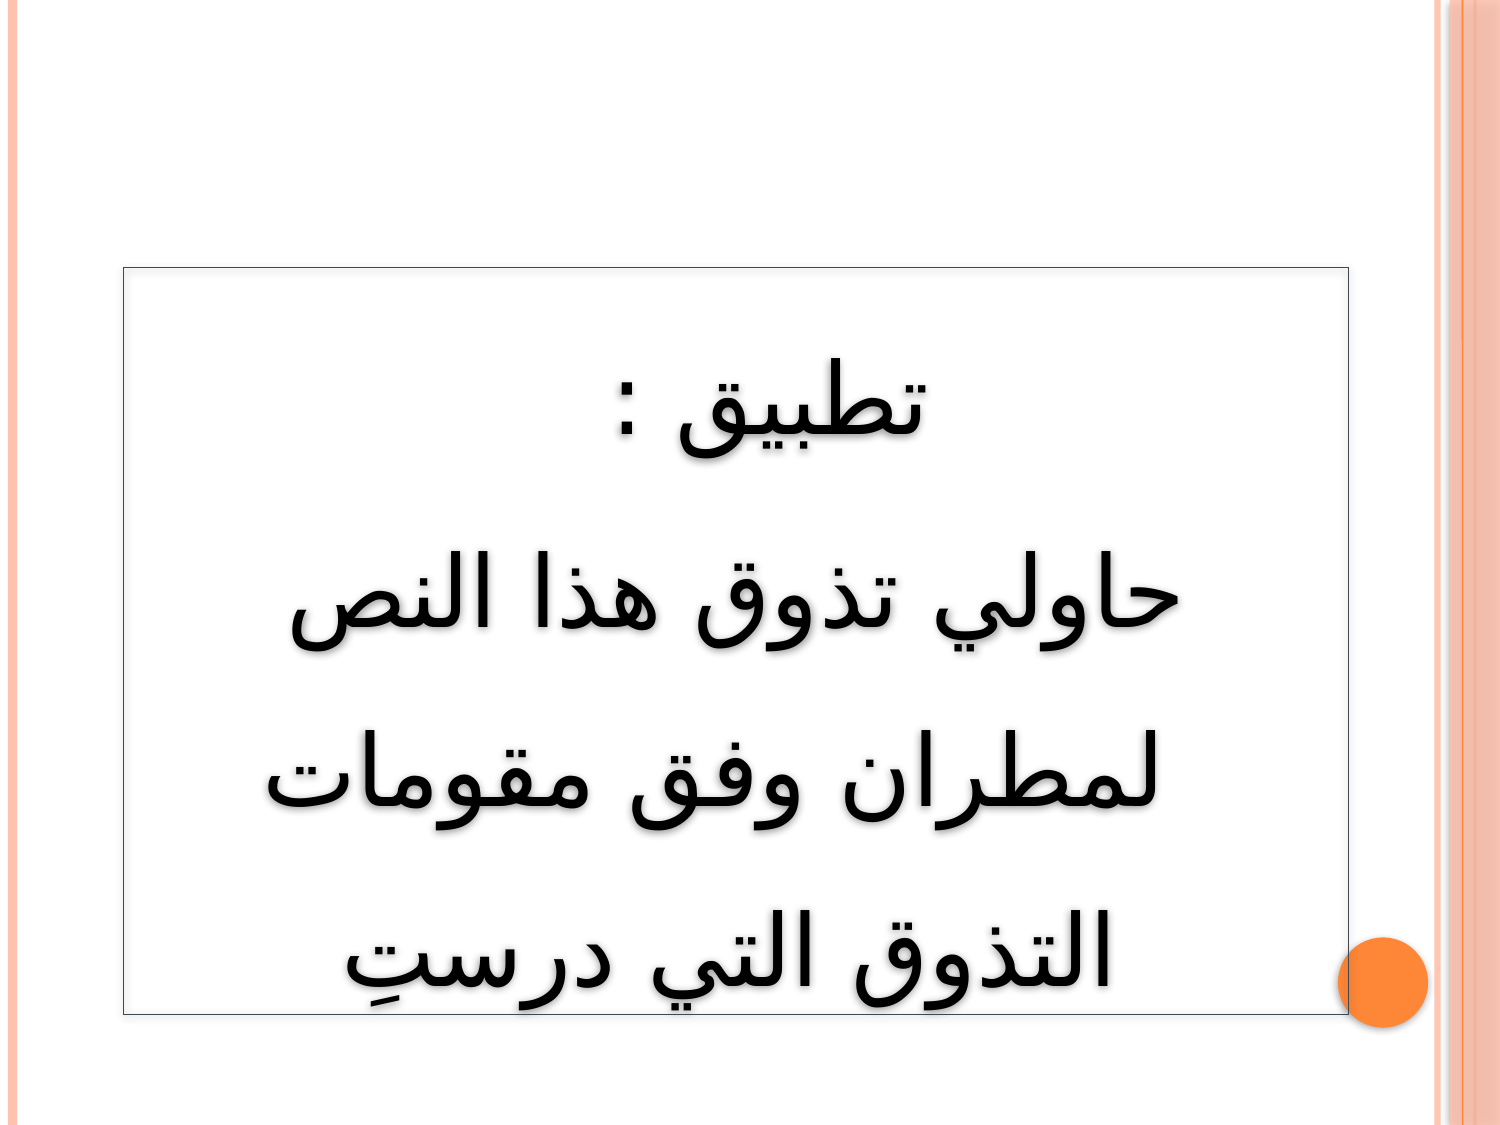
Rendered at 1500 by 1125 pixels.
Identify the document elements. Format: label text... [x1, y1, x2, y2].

list تطبيق : حاولي تذوق هذا النص لمطران وفق مقومات التذوق التي درستِ [123, 266, 1350, 1015]
